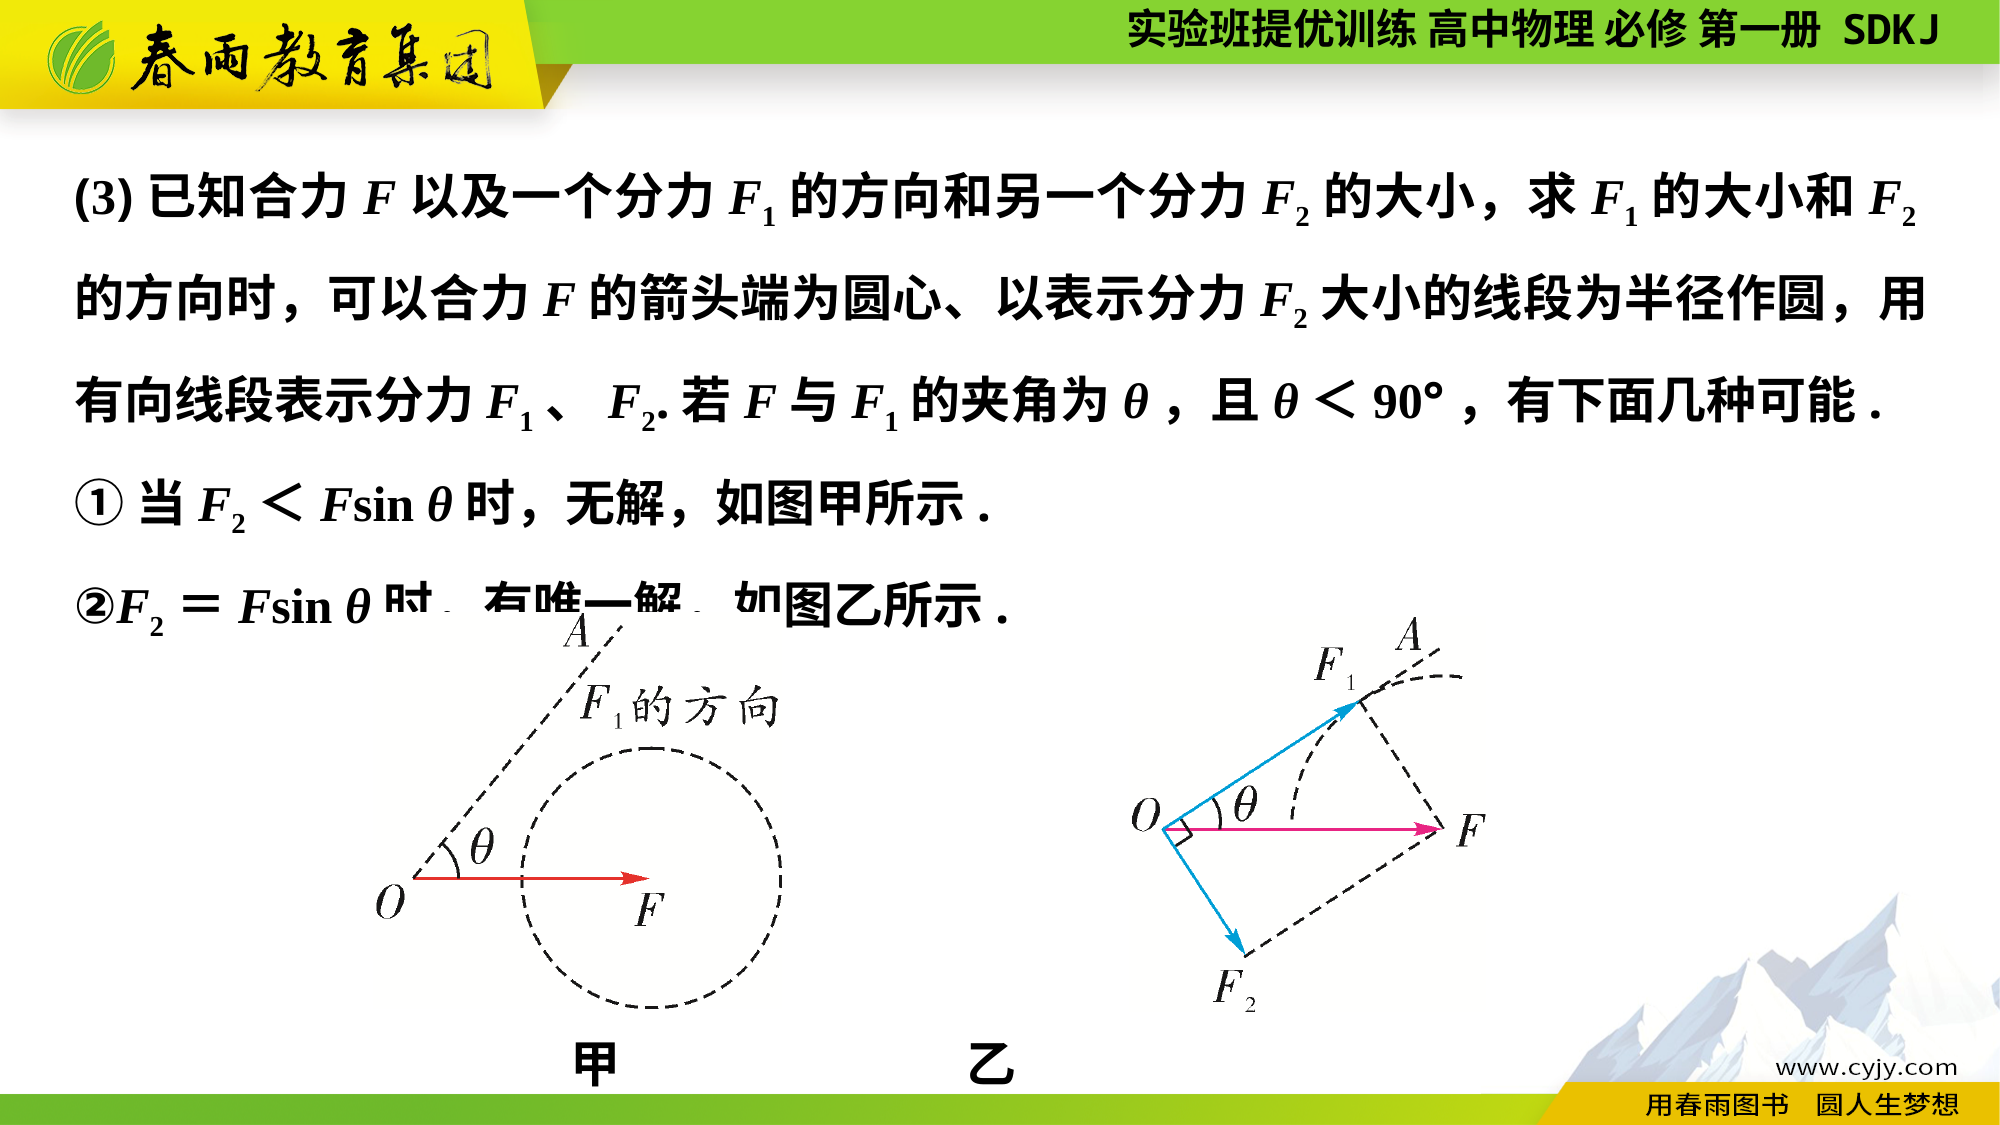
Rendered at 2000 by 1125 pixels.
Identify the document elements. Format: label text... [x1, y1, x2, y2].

list (3)已知合力F以及一个分力F1的方向和另一个分力F2的大小，求F1的大小和F2的方向时，可以合力F的箭头端为圆心、以表示分力F2大小的线段为半径作圆，用有向线段表示分力F1、F2.若F与F1的夹角为θ，且θ＜90°，有下面几种可能. ①当F2＜Fsin θ时，无解，如图甲所示. ②F2＝Fsin θ时，有唯一解，如图乙所示. [59, 122, 1944, 592]
text_box 甲 乙 [59, 994, 1944, 1100]
picture [0, 0, 2000, 1125]
